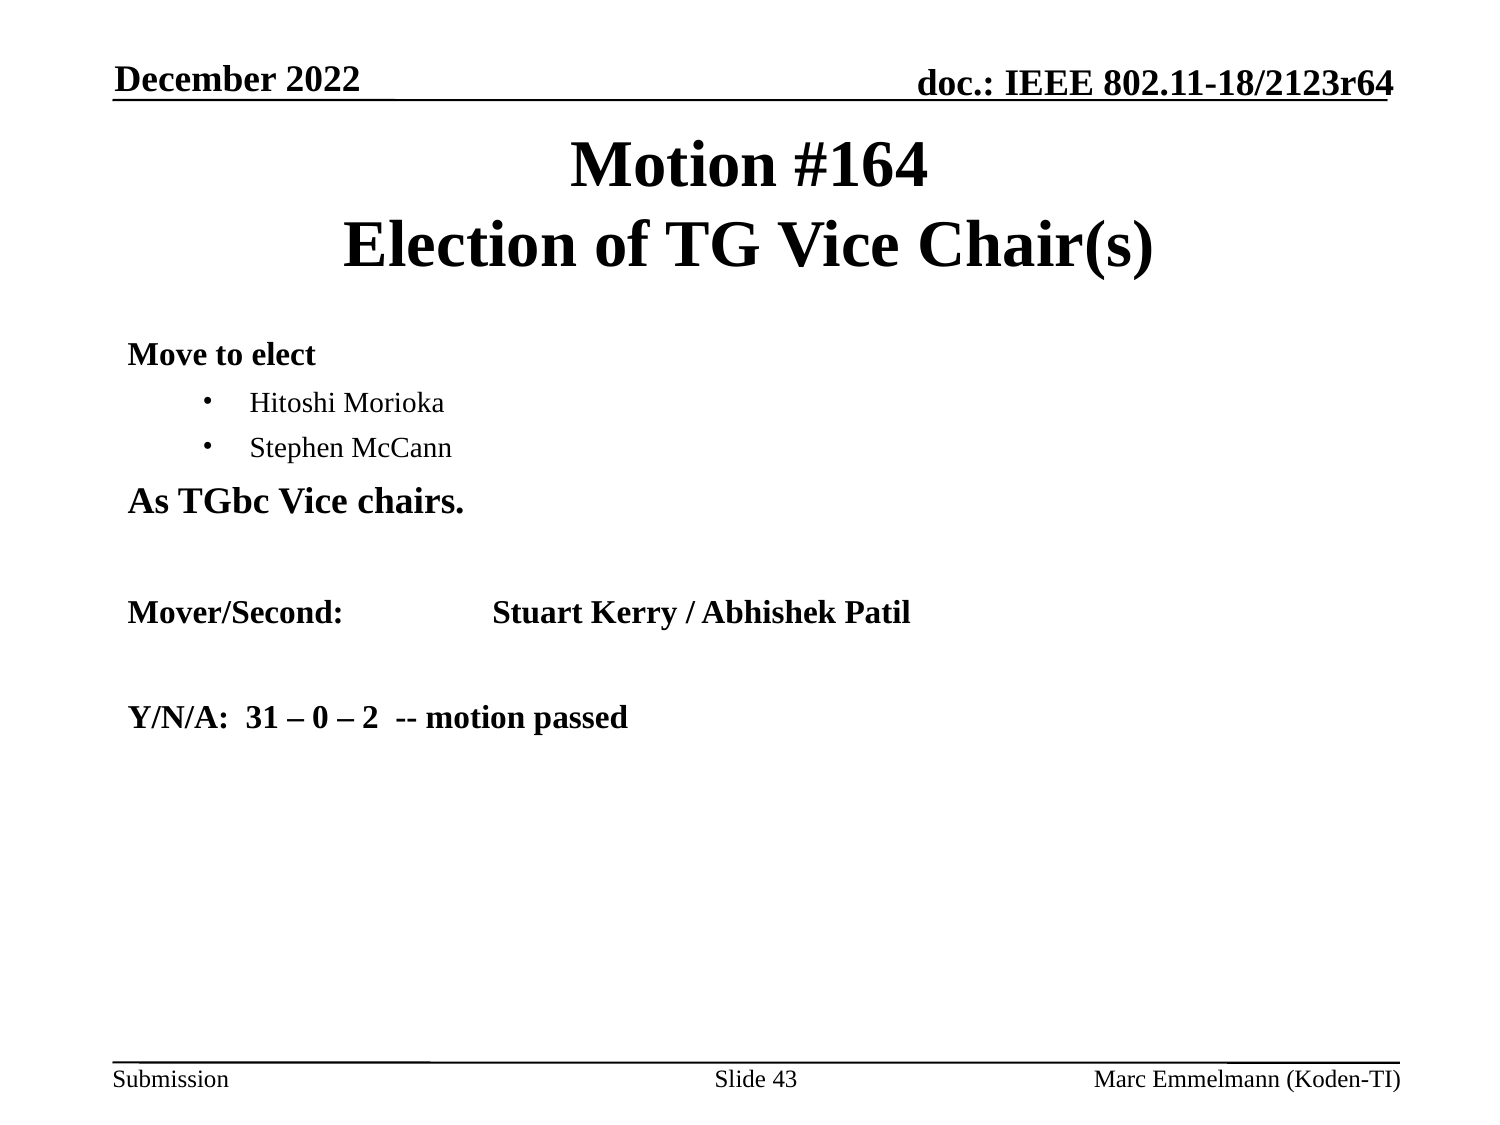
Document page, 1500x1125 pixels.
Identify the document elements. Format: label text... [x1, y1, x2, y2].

slide_number Slide 43 [712, 1061, 800, 1123]
title Motion #164 Election of TG Vice Chair(s) [112, 112, 1388, 288]
footer Marc Emmelmann (Koden-TI) [878, 1061, 1402, 1093]
list Move to elect Hitoshi Morioka Stephen McCann As TGbc Vice chairs. Mover/Second: Stuart Kerry / Abhishek Patil Y/N/A: 31 – 0 – 2 -- motion passed [112, 324, 1388, 1000]
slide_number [114, 54, 423, 100]
